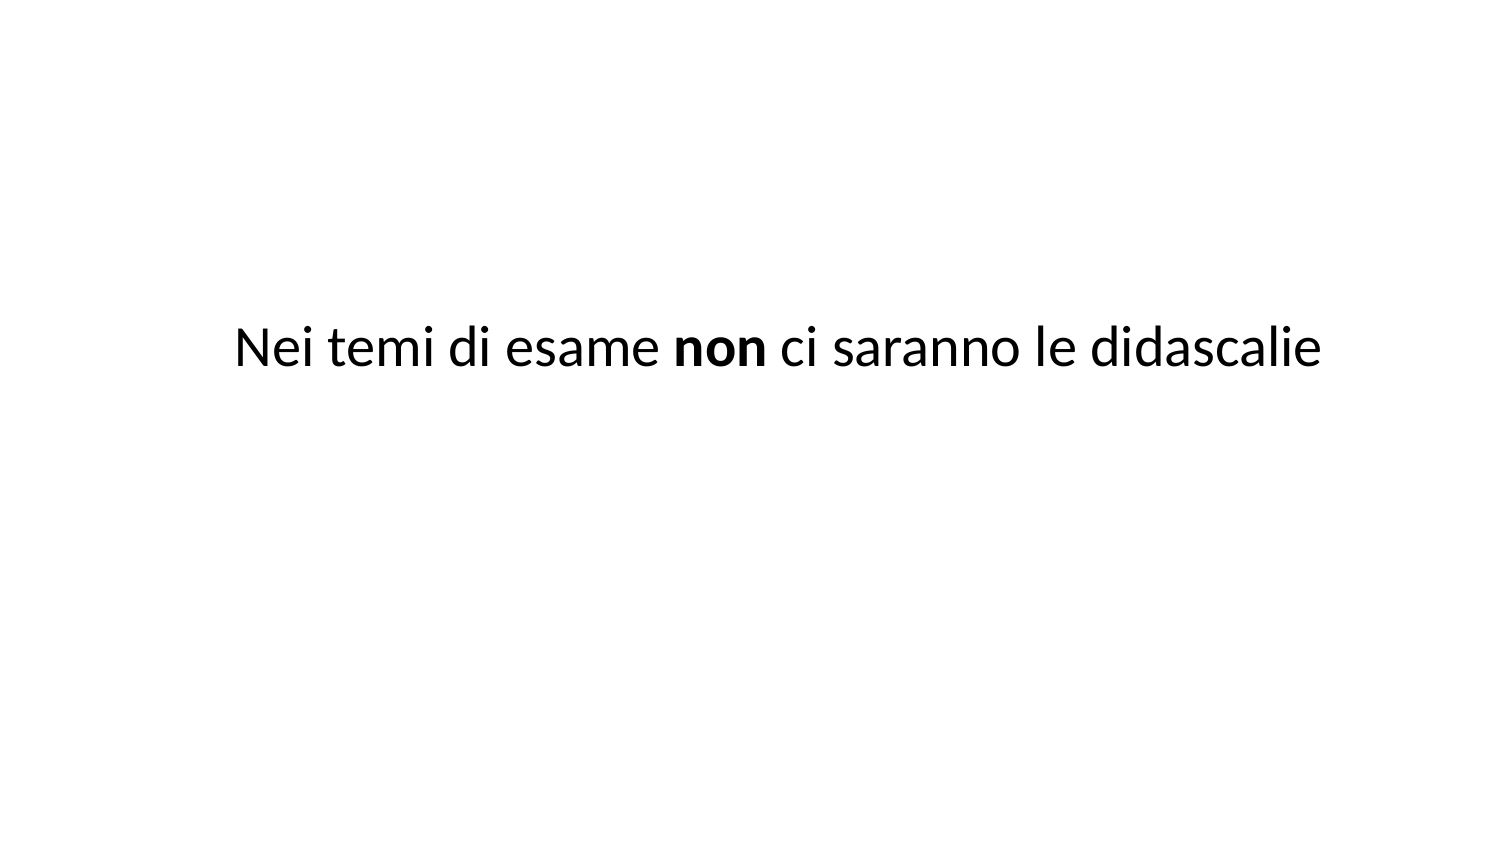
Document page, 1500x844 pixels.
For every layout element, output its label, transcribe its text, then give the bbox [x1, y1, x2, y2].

text_box Nei temi di esame non ci saranno le didascalie [219, 301, 1352, 386]
